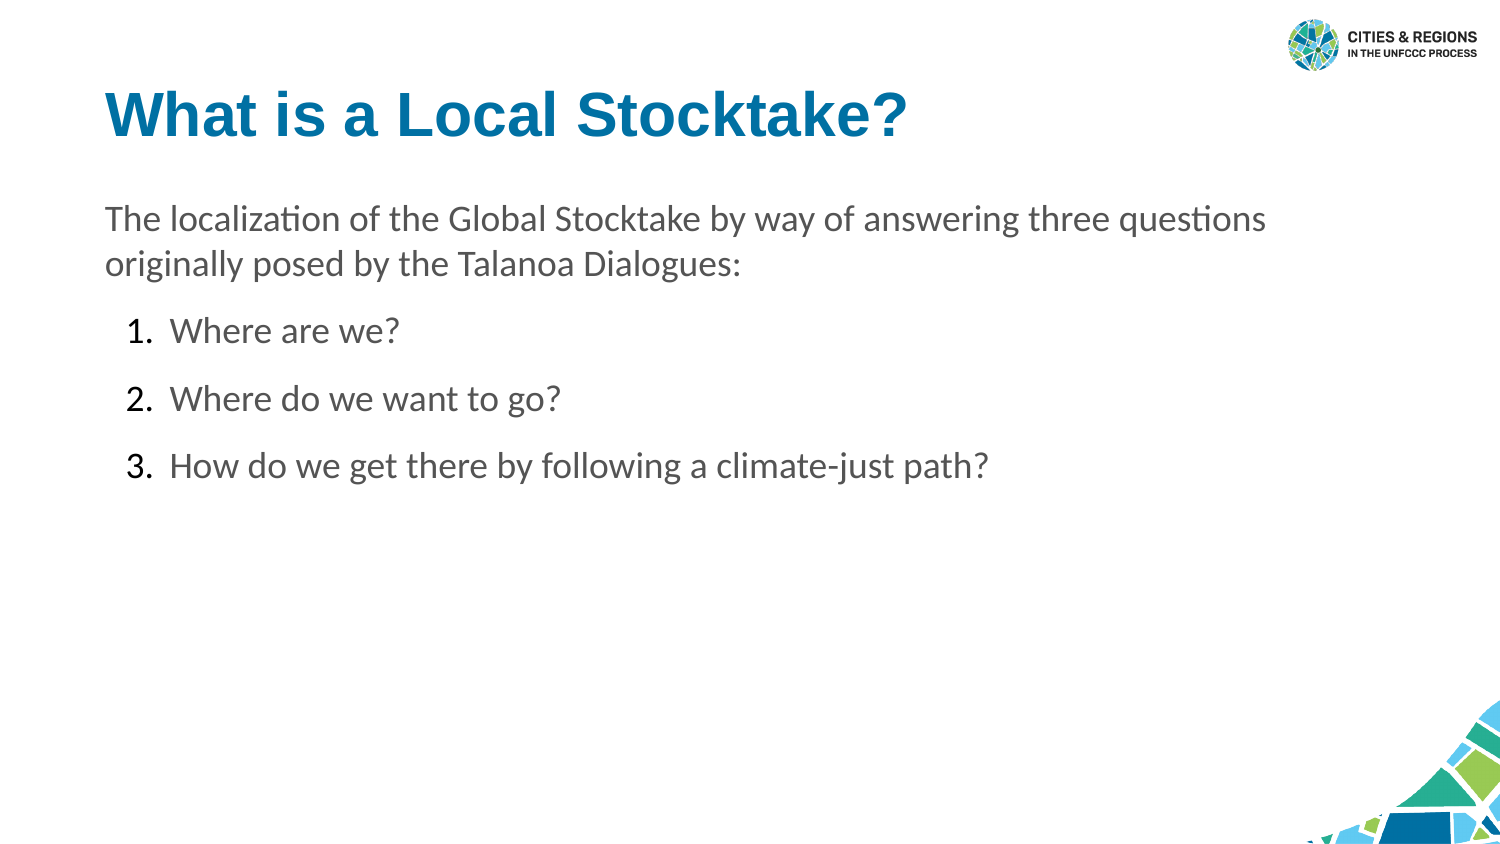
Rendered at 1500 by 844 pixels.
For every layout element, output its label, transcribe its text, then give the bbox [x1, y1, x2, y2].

picture [1301, 693, 1500, 844]
text_box The localization of the Global Stocktake by way of answering three questions originally posed by the Talanoa Dialogues: Where are we? Where do we want to go? How do we get there by following a climate-just path? [90, 186, 1378, 494]
title What is a Local Stocktake? [90, 58, 1459, 187]
picture [1279, 11, 1487, 79]
